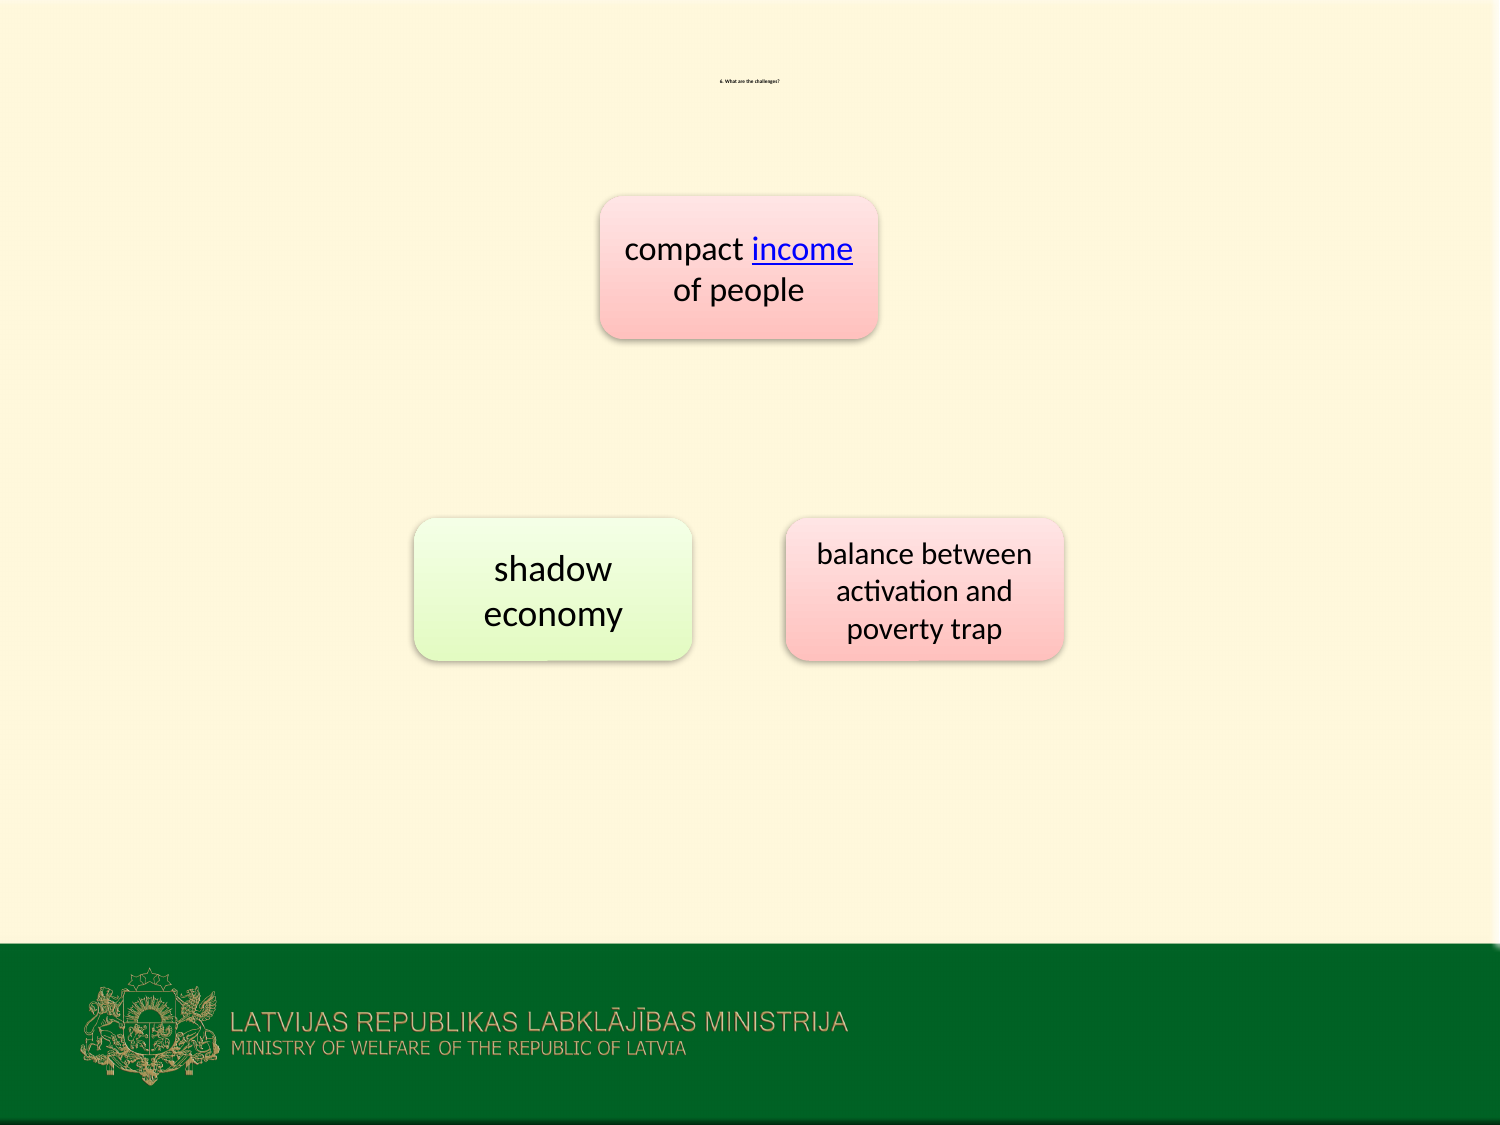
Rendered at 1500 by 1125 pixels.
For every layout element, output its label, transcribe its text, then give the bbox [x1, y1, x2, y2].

title 6. What are the challenges? [75, 45, 1425, 114]
picture [0, 0, 1500, 1125]
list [182, 196, 1296, 769]
